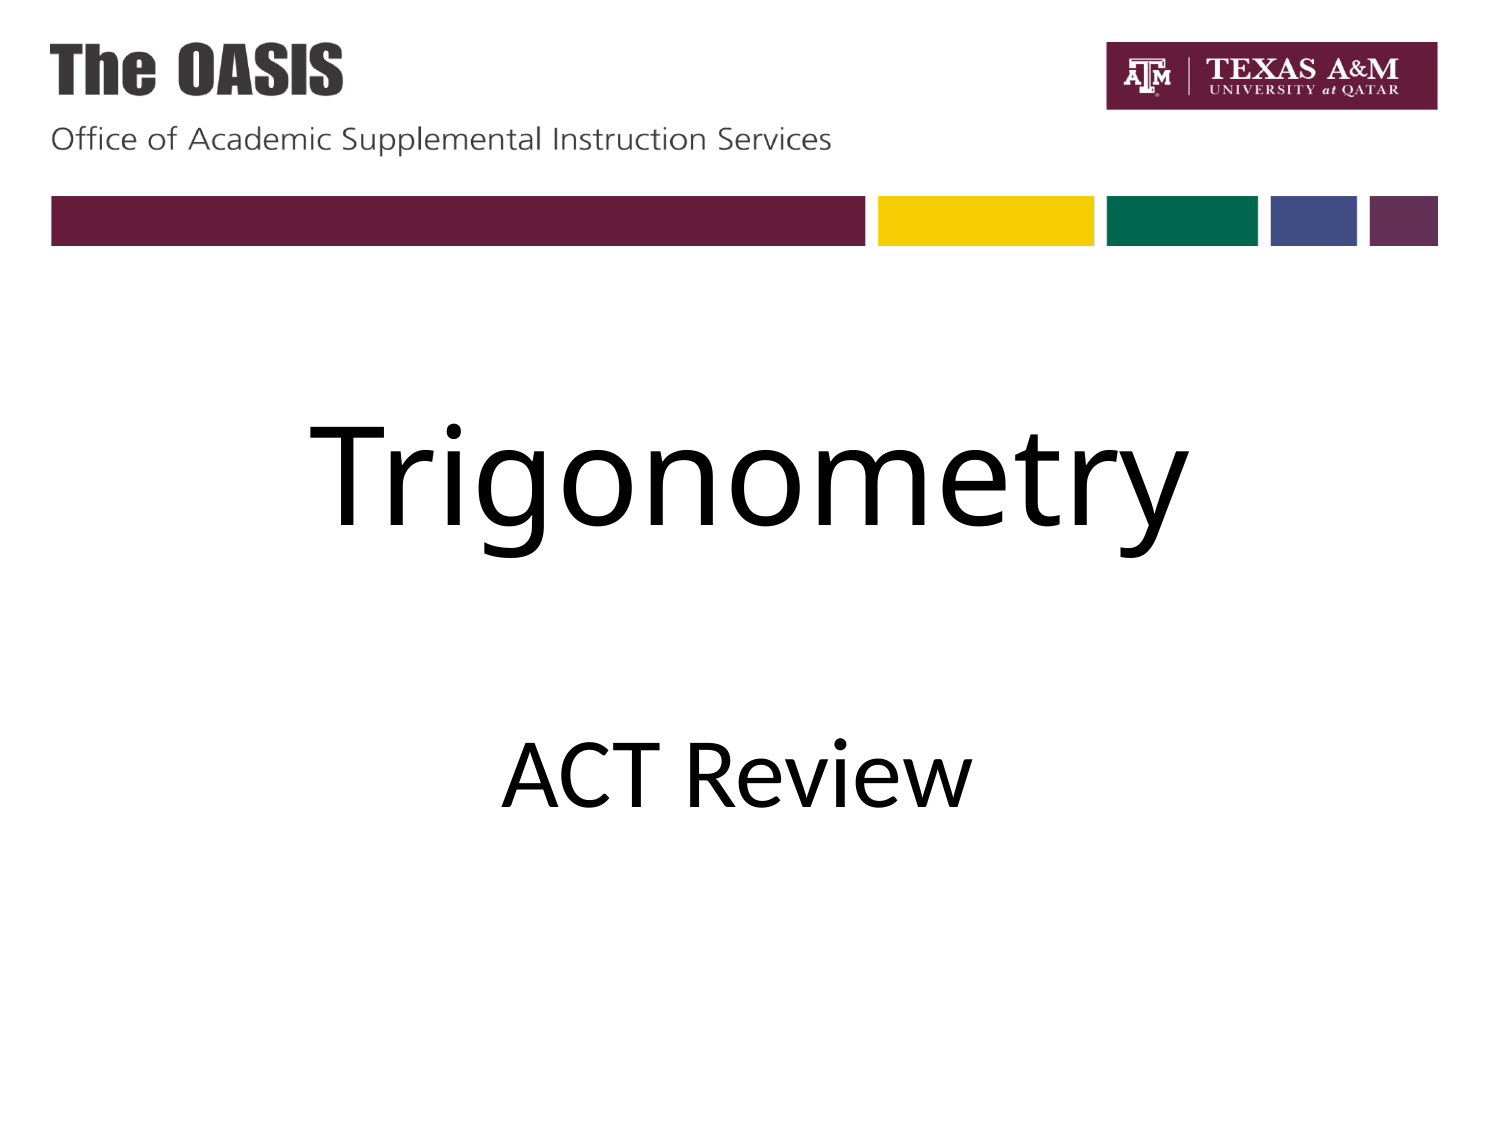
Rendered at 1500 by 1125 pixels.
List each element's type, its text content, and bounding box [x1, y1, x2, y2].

picture [49, 42, 1438, 246]
title Trigonometry [112, 349, 1388, 591]
subtitle ACT Review [212, 699, 1263, 988]
